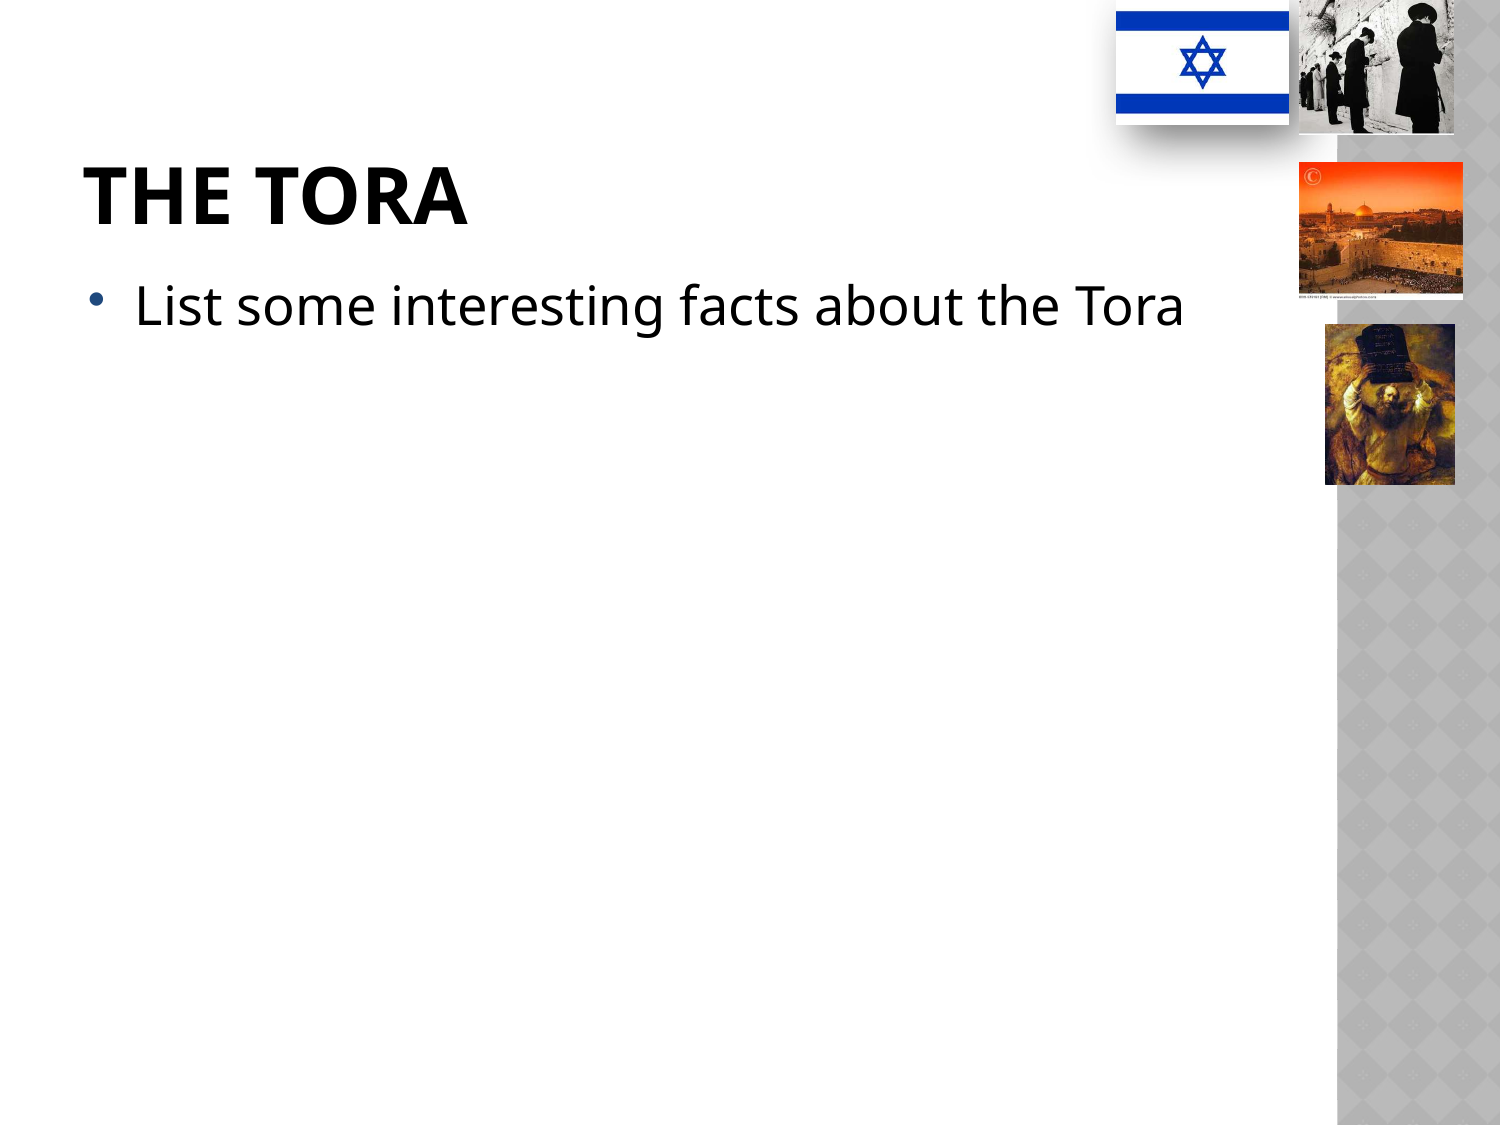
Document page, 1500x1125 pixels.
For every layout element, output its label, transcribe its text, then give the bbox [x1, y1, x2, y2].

picture [1299, 162, 1463, 300]
title The Tora [75, 52, 1263, 240]
picture [1116, 0, 1289, 125]
picture [1299, 0, 1454, 135]
picture [1325, 324, 1455, 485]
list List some interesting facts about the Tora [75, 264, 1263, 1059]
